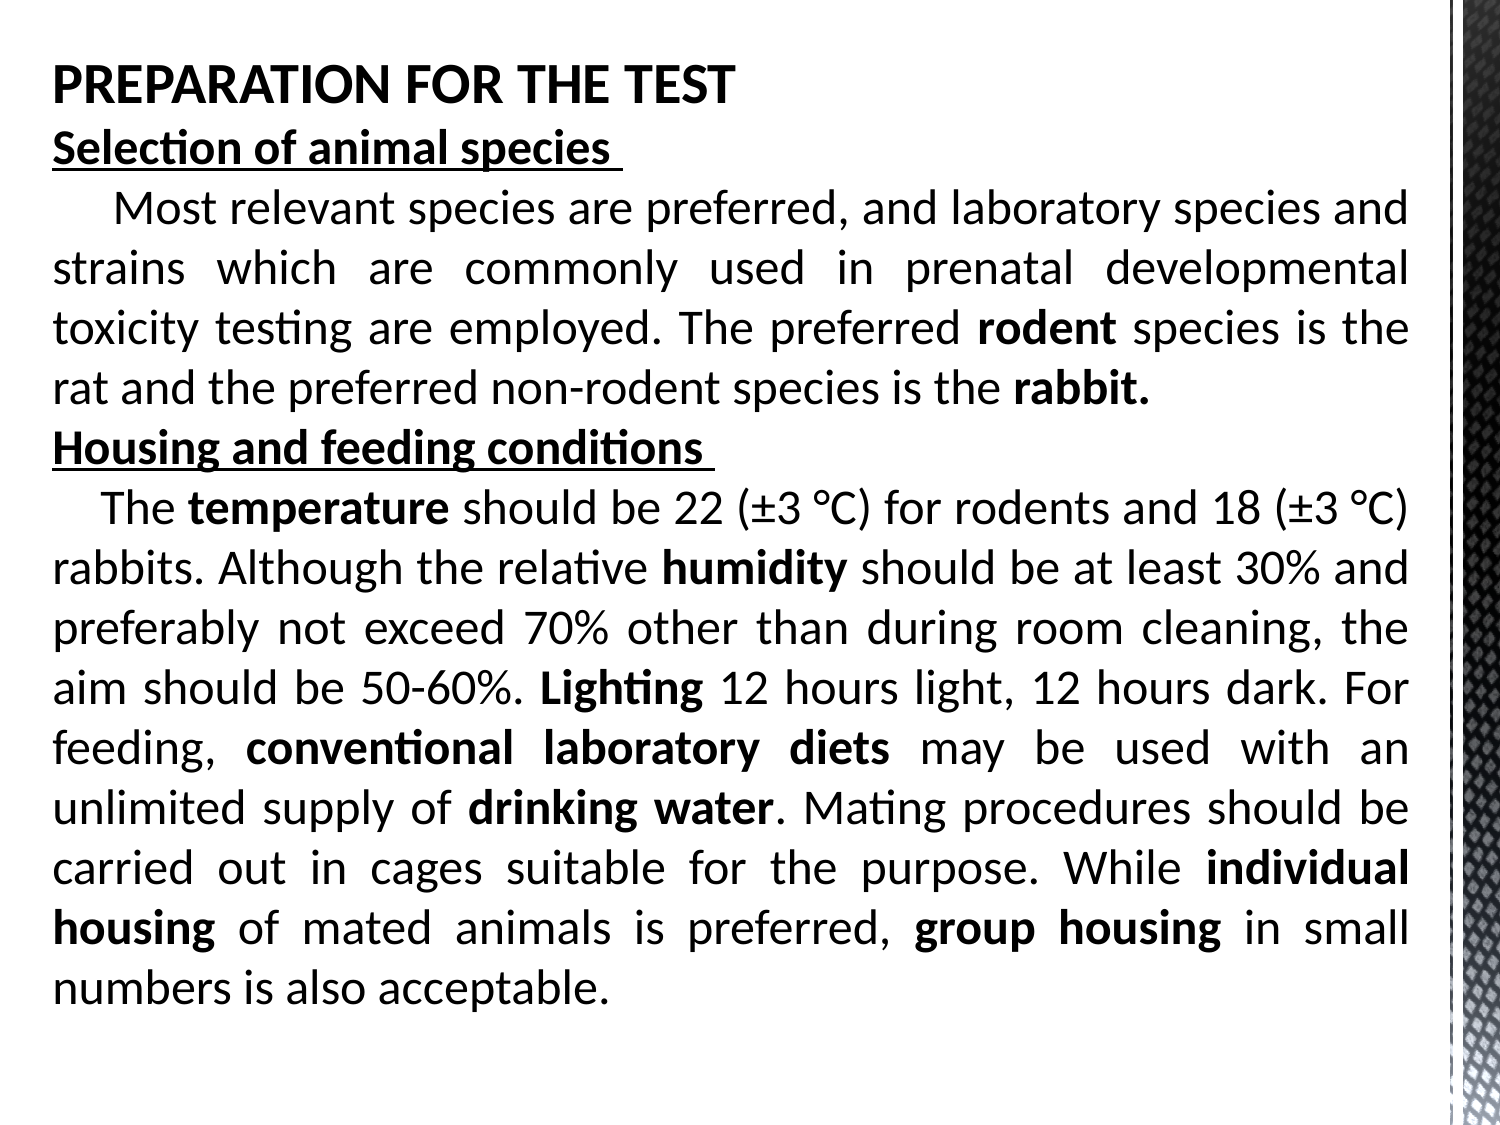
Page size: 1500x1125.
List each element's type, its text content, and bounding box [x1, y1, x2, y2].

text_box PREPARATION FOR THE TEST Selection of animal species Most relevant species are preferred, and laboratory species and strains which are commonly used in prenatal developmental toxicity testing are employed. The preferred rodent species is the rat and the preferred non-rodent species is the rabbit. Housing and feeding conditions The temperature should be 22 (±3 °C) for rodents and 18 (±3 °C) rabbits. Although the relative humidity should be at least 30% and preferably not exceed 70% other than during room cleaning, the aim should be 50-60%. Lighting 12 hours light, 12 hours dark. For feeding, conventional laboratory diets may be used with an unlimited supply of drinking water. Mating procedures should be carried out in cages suitable for the purpose. While individual housing of mated animals is preferred, group housing in small numbers is also acceptable. [37, 37, 1425, 1023]
picture [1447, 0, 1500, 1125]
